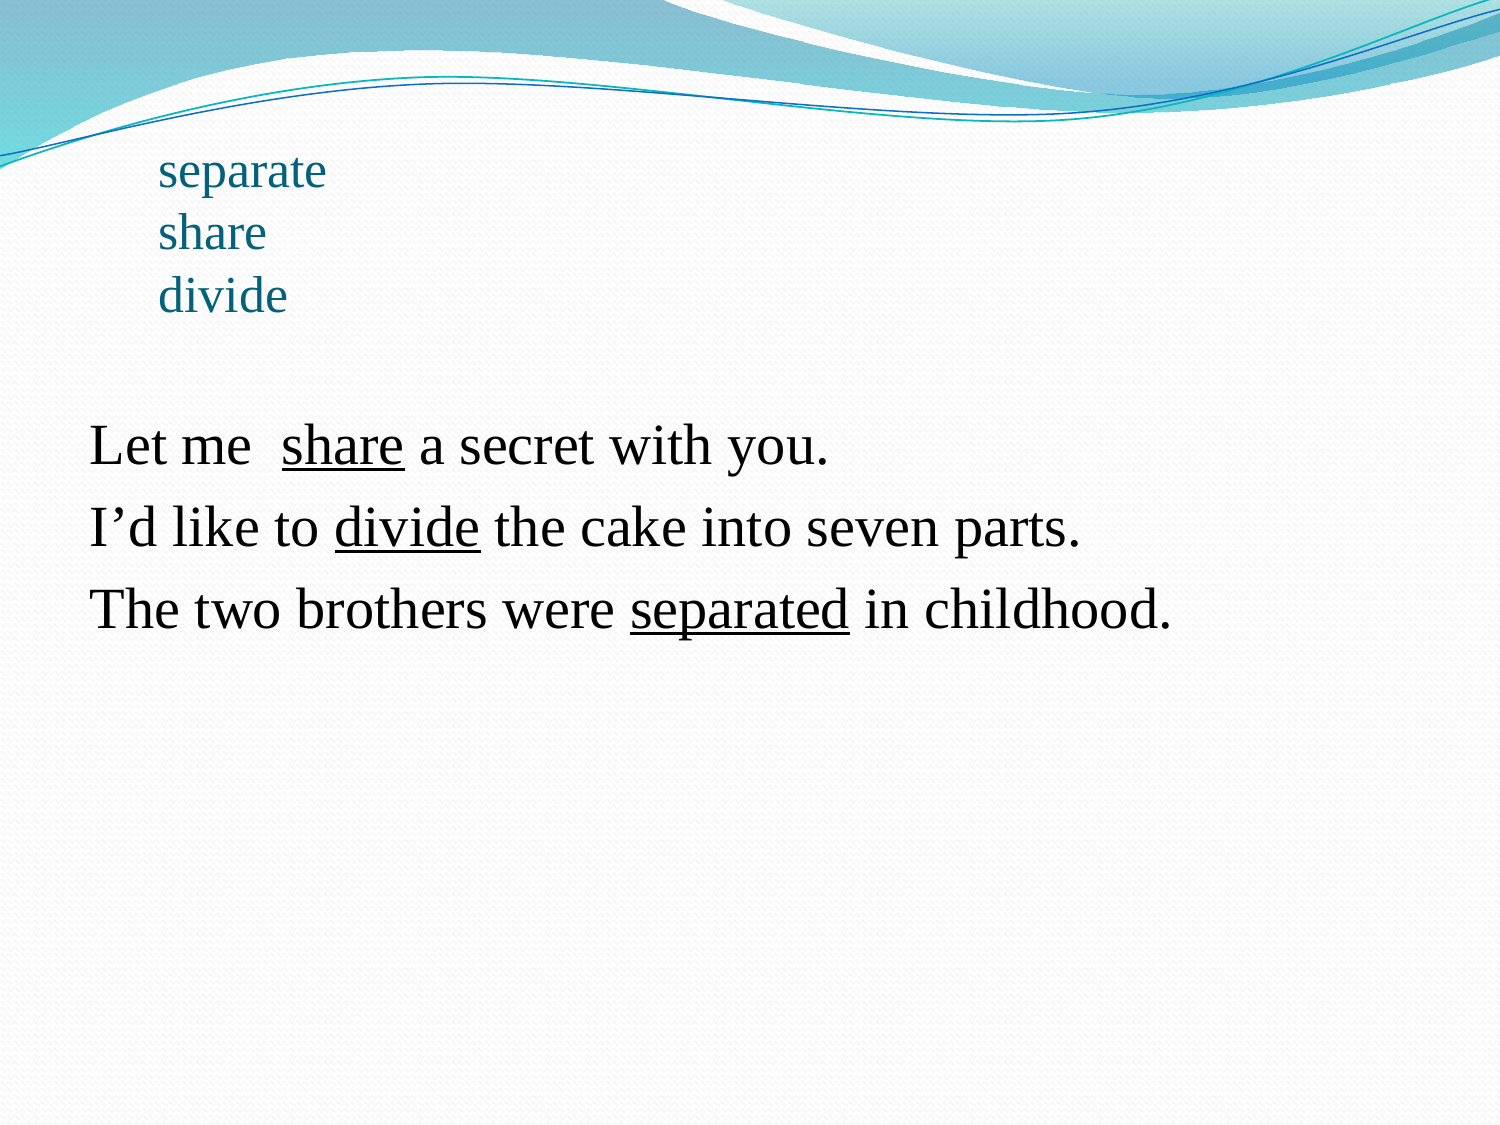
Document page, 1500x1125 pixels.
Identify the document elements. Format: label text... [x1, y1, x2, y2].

title separate share divide [41, 0, 1425, 386]
list Let me share a secret with you. I’d like to divide the cake into seven parts. The two brothers were separated in childhood. [75, 317, 1425, 1038]
